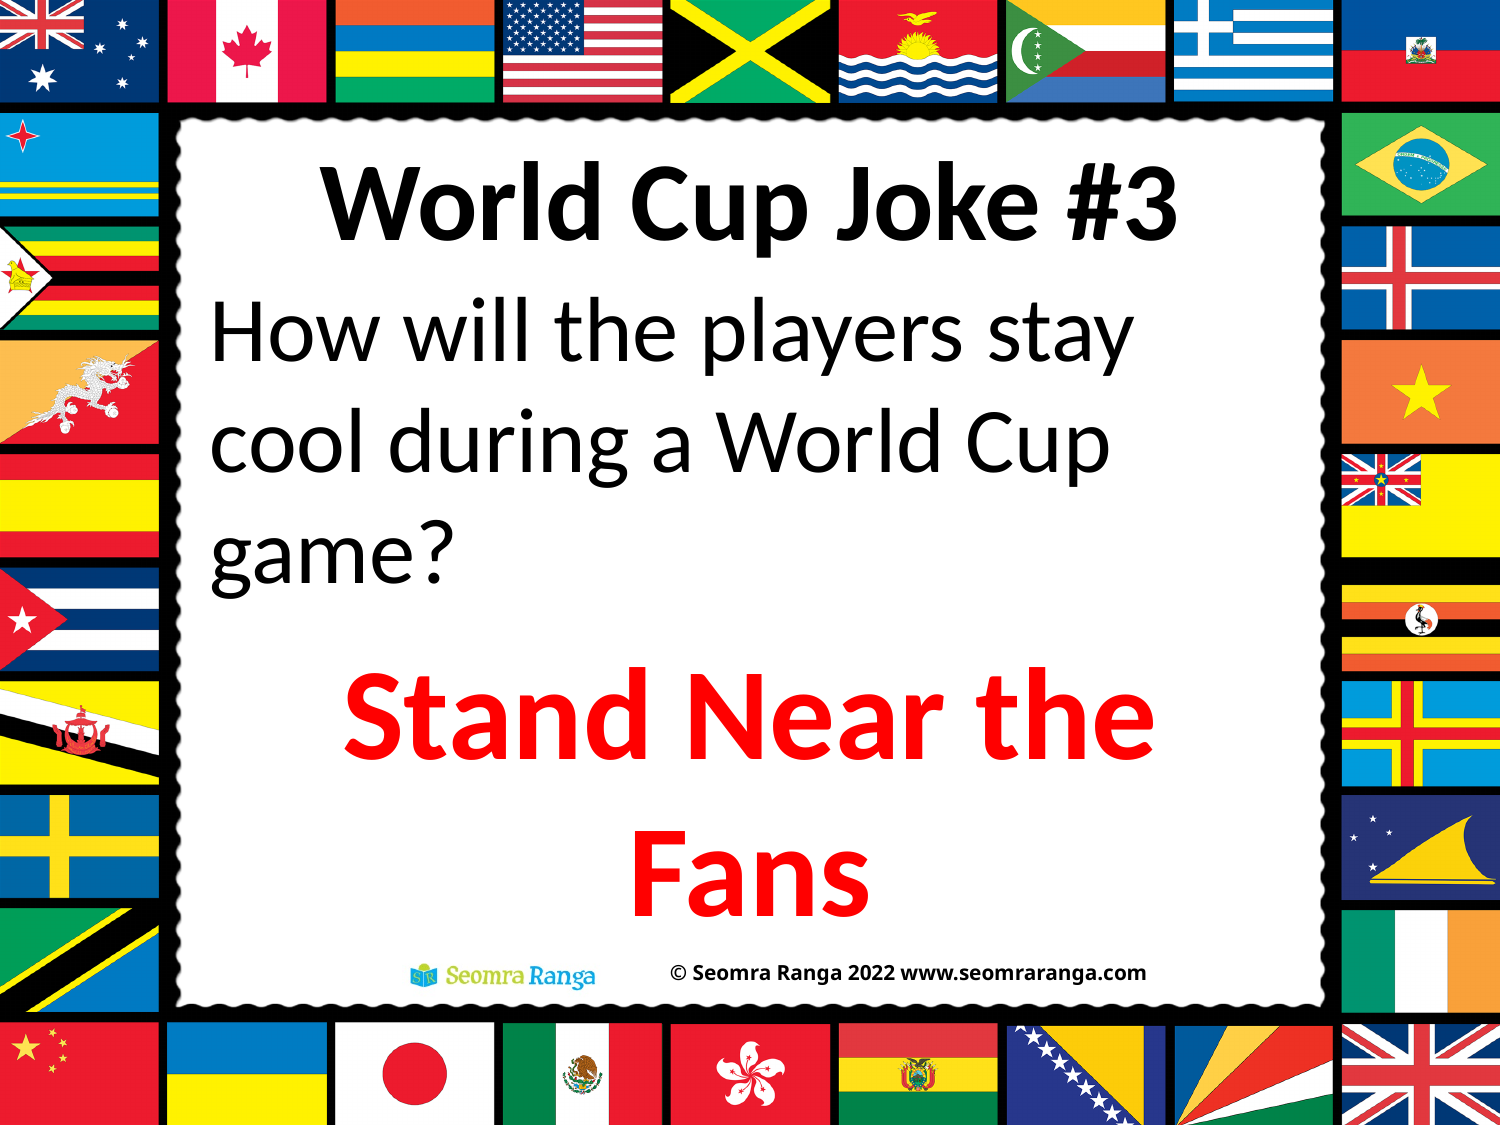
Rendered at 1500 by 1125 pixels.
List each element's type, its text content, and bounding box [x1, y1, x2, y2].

picture [0, 0, 1500, 1125]
list How will the players stay cool during a World Cup game? Stand Near the Fans [194, 261, 1306, 953]
picture [10, 122, 36, 150]
text_box © Seomra Ranga 2022 www.seomraranga.com [631, 953, 1187, 993]
title World Cup Joke #3 [183, 101, 1317, 290]
